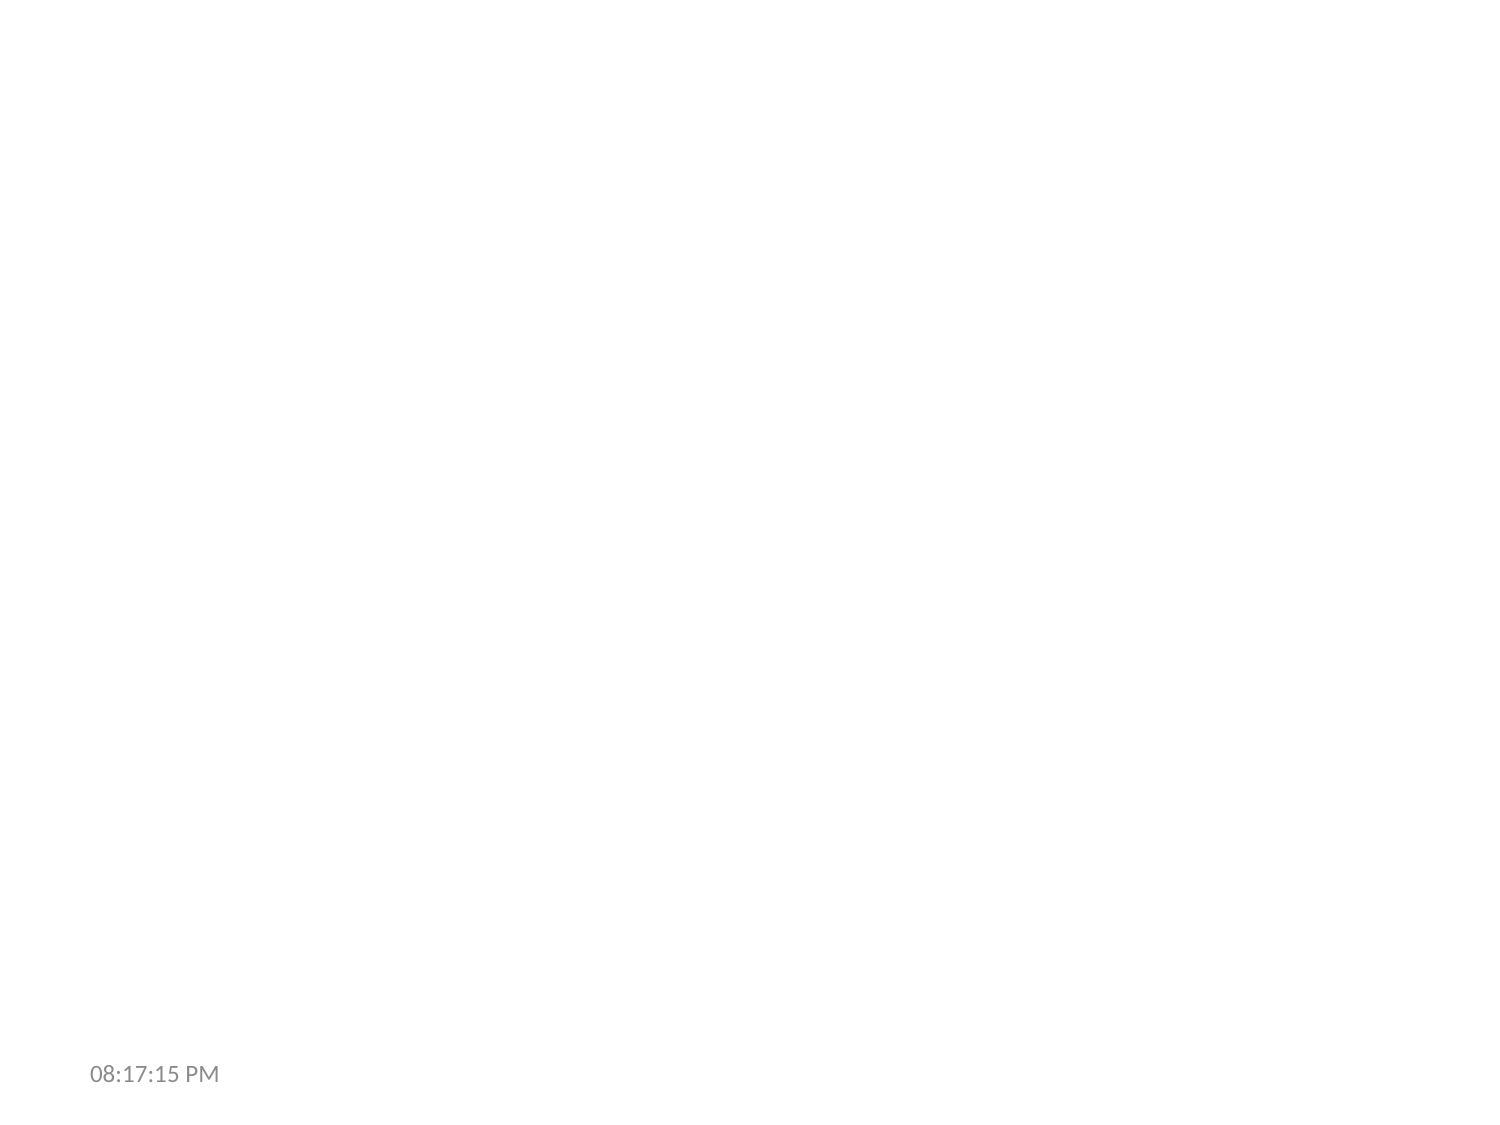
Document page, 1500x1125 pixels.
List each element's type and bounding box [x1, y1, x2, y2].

slide_number [75, 1042, 425, 1103]
